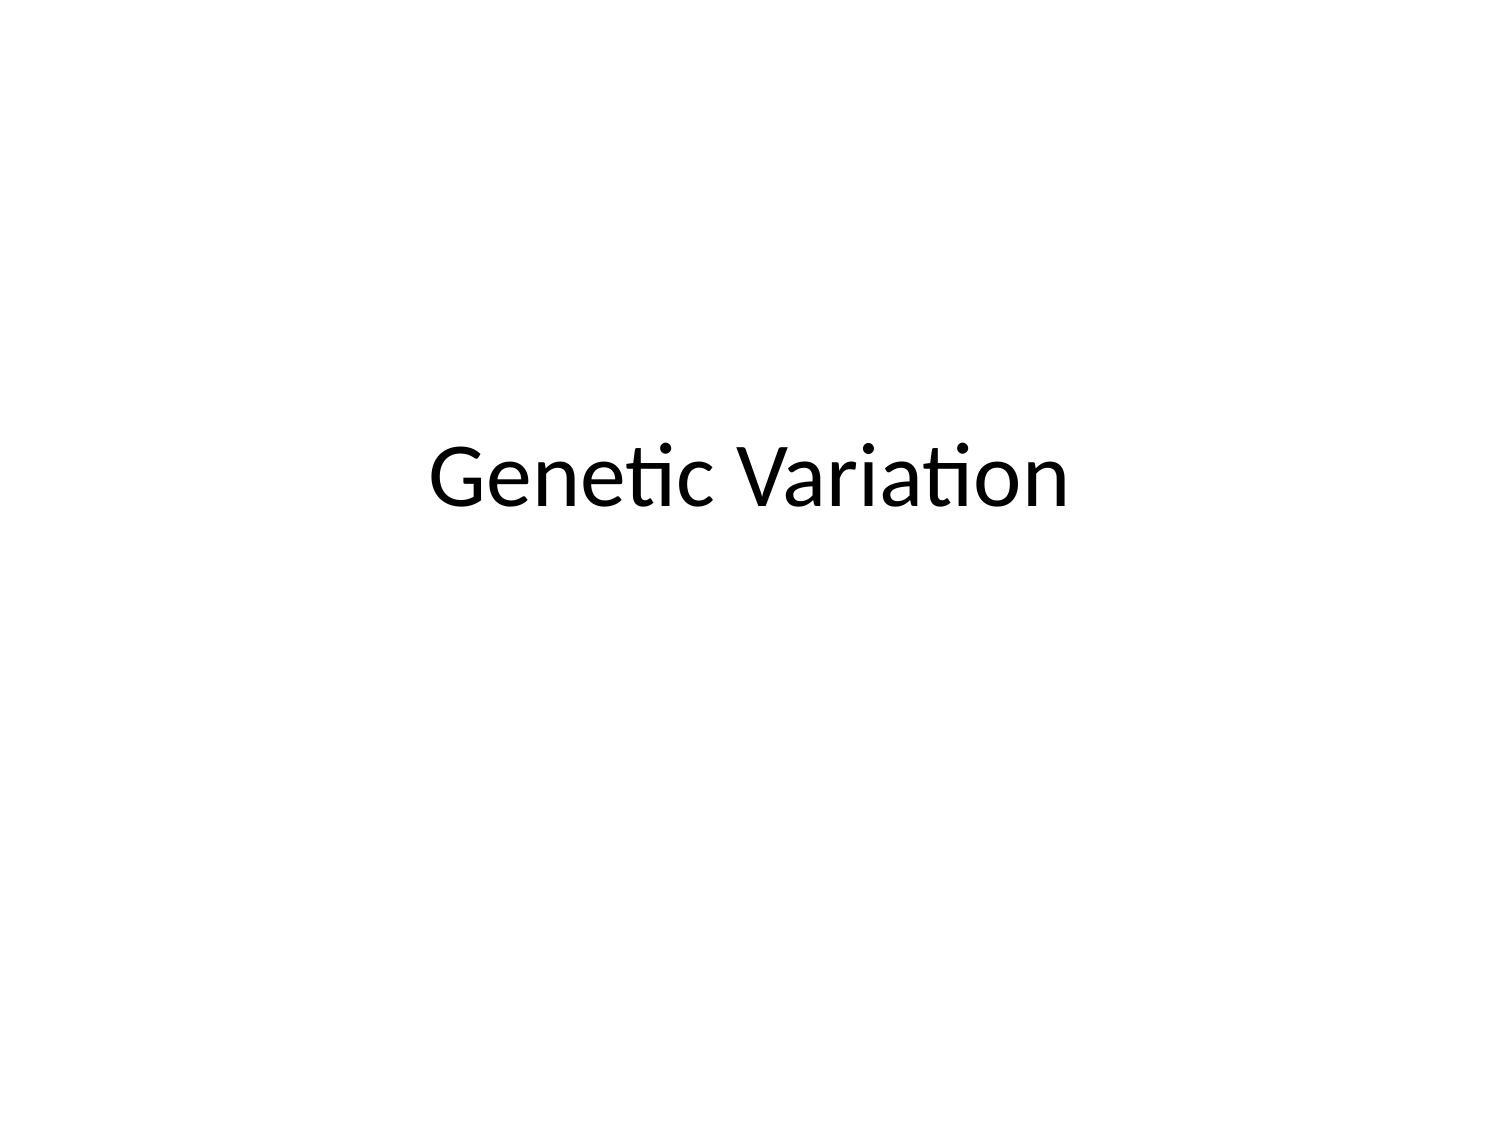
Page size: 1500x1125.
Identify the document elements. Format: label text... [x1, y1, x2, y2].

title Genetic Variation [112, 349, 1388, 591]
